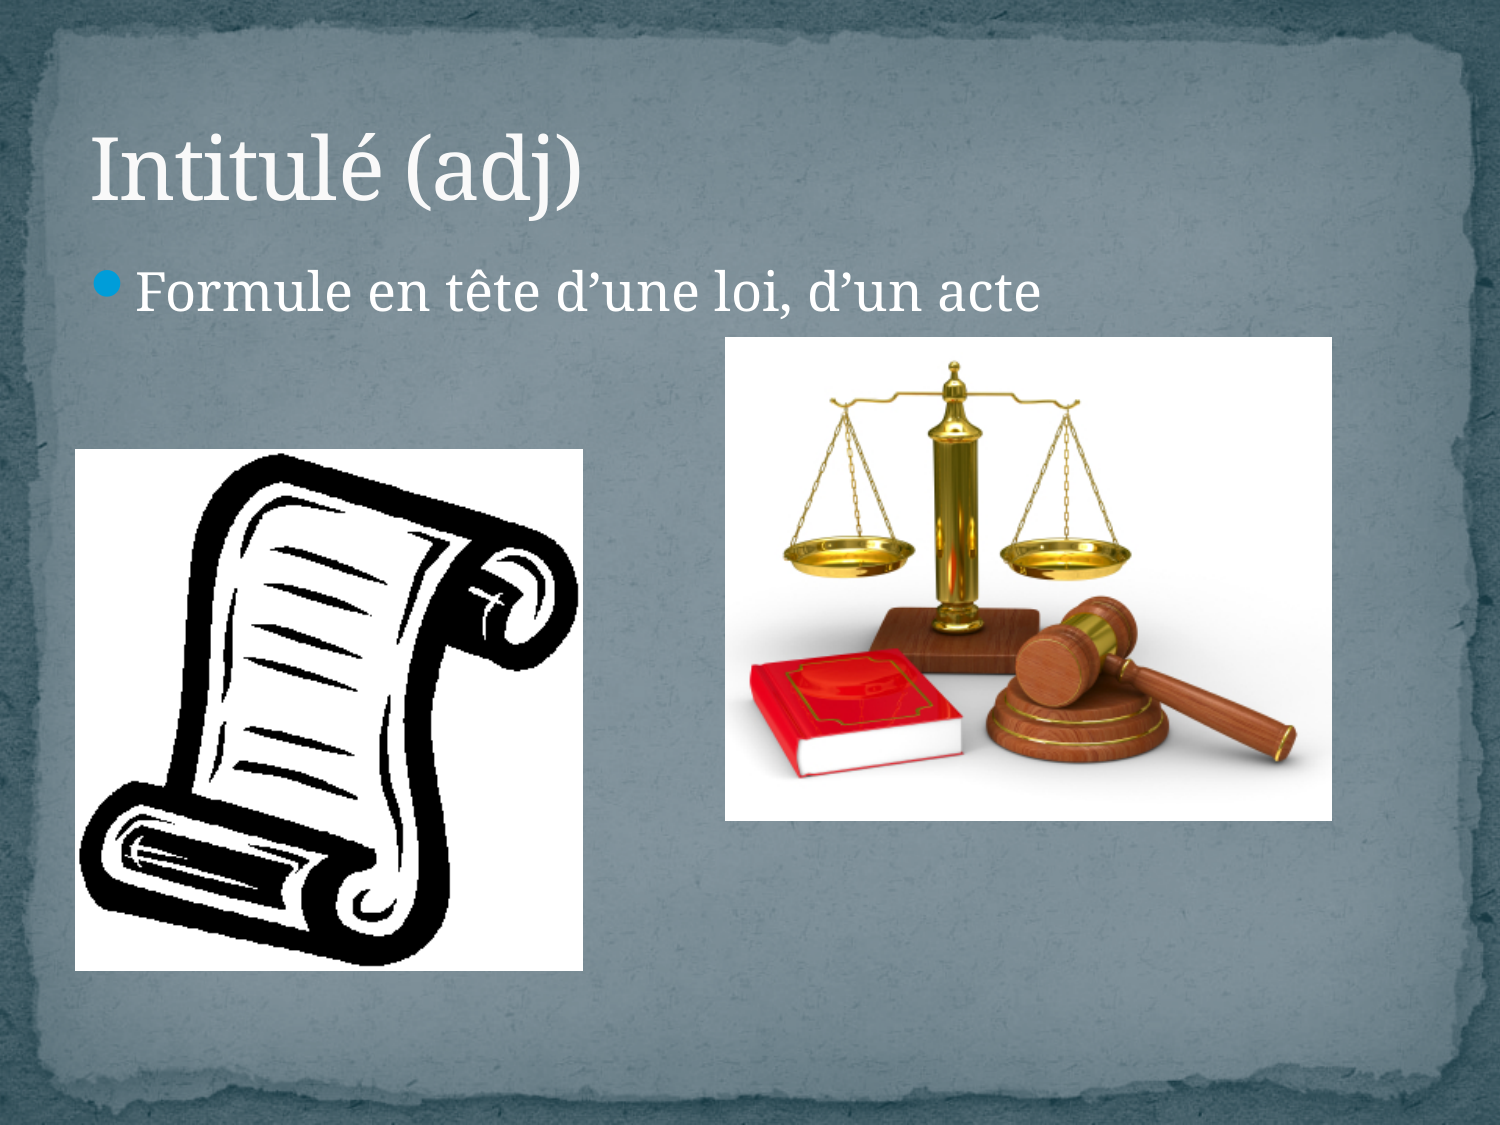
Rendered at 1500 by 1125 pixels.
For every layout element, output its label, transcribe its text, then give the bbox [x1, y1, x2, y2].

picture [75, 449, 583, 971]
picture [725, 337, 1332, 821]
list Formule en tête d’une loi, d’un acte [75, 249, 1425, 1000]
title Intitulé (adj) [74, 24, 1425, 225]
